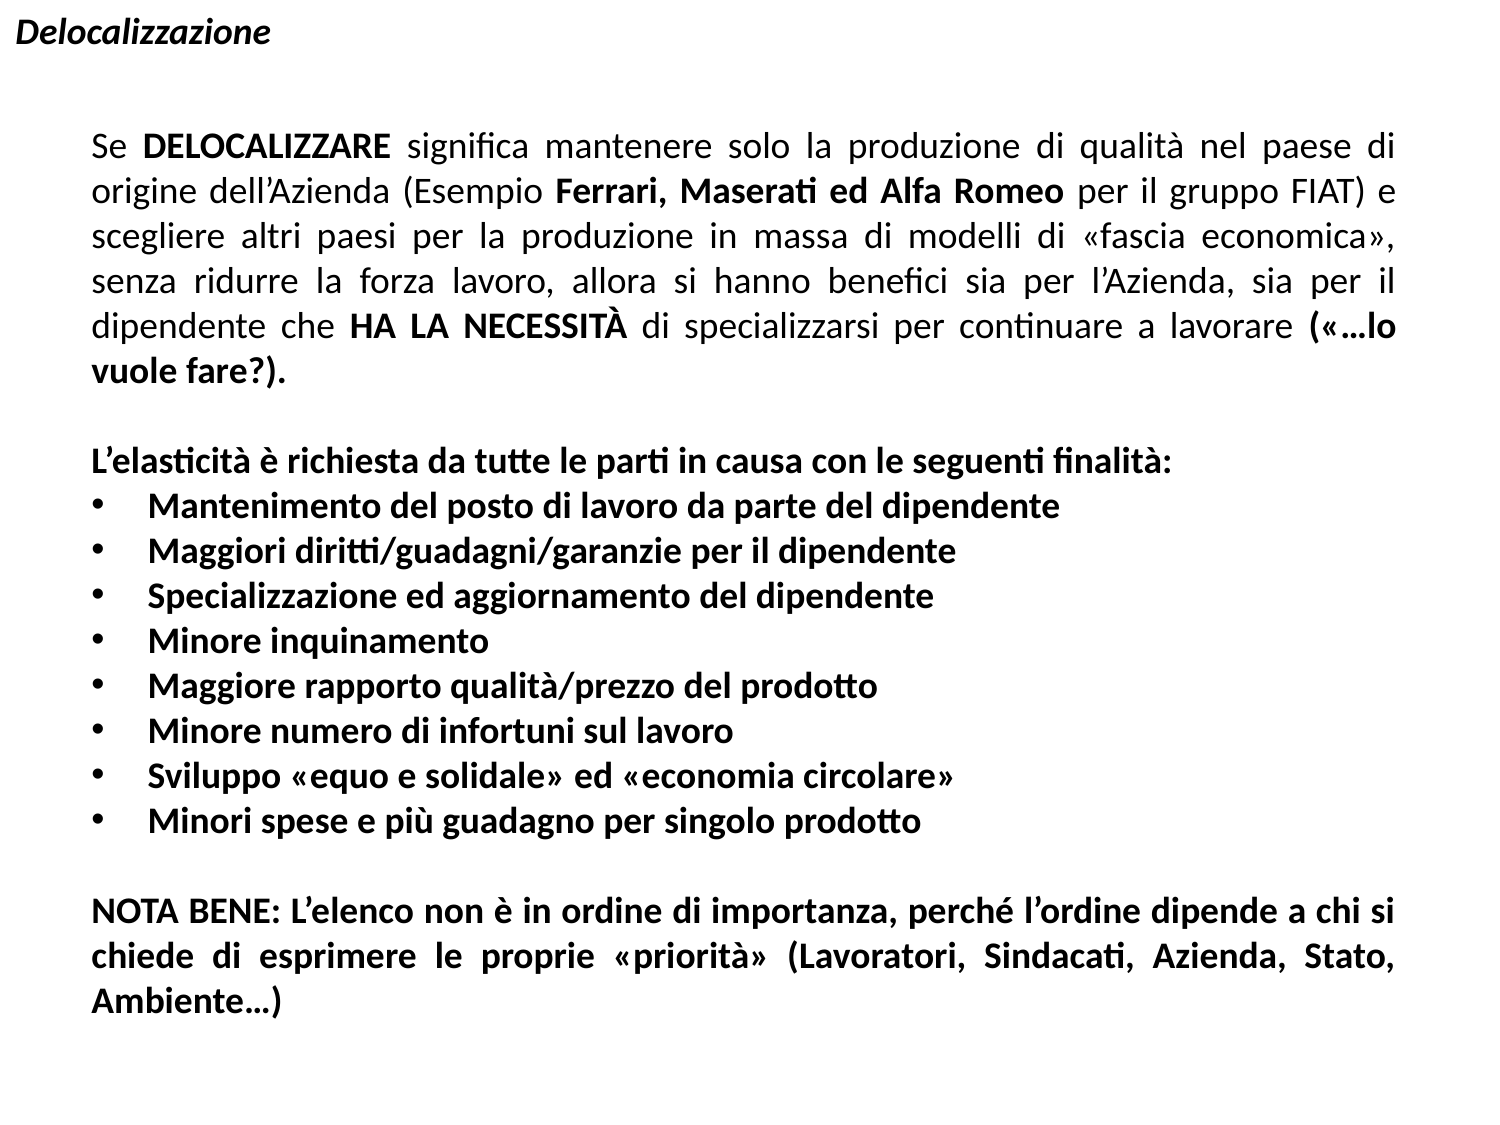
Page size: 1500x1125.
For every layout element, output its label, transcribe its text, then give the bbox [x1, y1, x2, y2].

text_box Se DELOCALIZZARE significa mantenere solo la produzione di qualità nel paese di origine dell’Azienda (Esempio Ferrari, Maserati ed Alfa Romeo per il gruppo FIAT) e scegliere altri paesi per la produzione in massa di modelli di «fascia economica», senza ridurre la forza lavoro, allora si hanno benefici sia per l’Azienda, sia per il dipendente che HA LA NECESSITÀ di specializzarsi per continuare a lavorare («…lo vuole fare?). L’elasticità è richiesta da tutte le parti in causa con le seguenti finalità: Mantenimento del posto di lavoro da parte del dipendente Maggiori diritti/guadagni/garanzie per il dipendente Specializzazione ed aggiornamento del dipendente Minore inquinamento Maggiore rapporto qualità/prezzo del prodotto Minore numero di infortuni sul lavoro Sviluppo «equo e solidale» ed «economia circolare» Minori spese e più guadagno per singolo prodotto NOTA BENE: L’elenco non è in ordine di importanza, perché l’ordine dipende a chi si chiede di esprimere le proprie «priorità» (Lavoratori, Sindacati, Azienda, Stato, Ambiente…) [76, 113, 1412, 1029]
text_box Delocalizzazione [0, 0, 287, 60]
